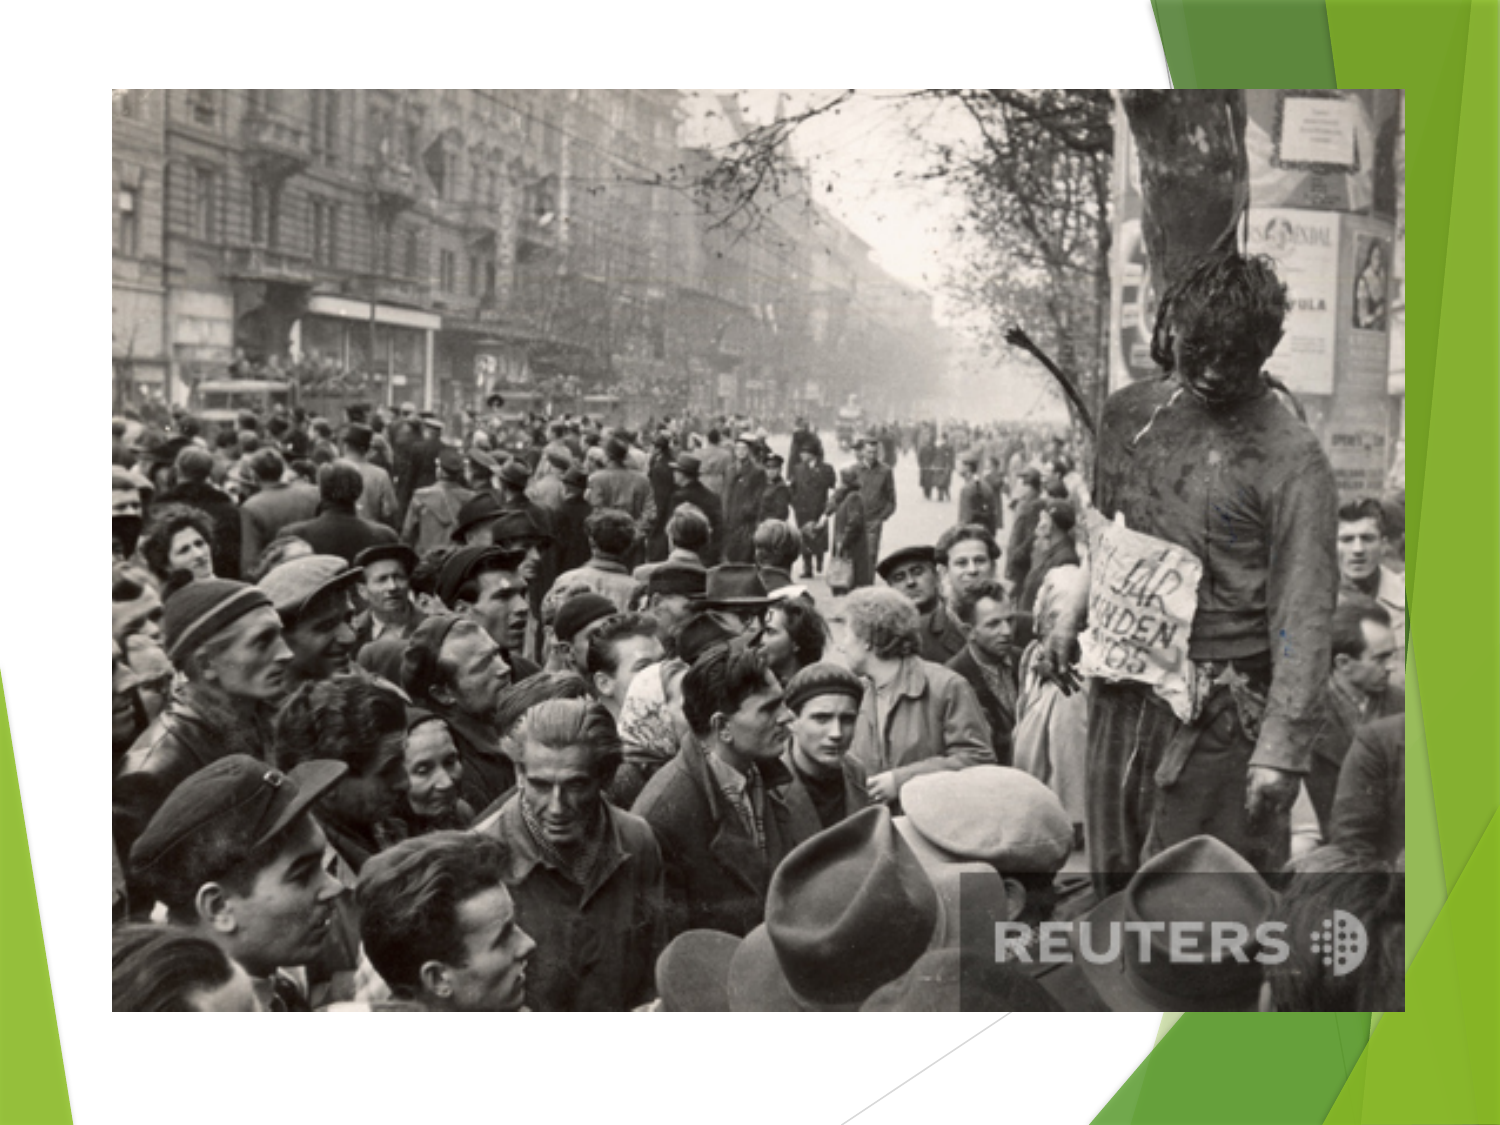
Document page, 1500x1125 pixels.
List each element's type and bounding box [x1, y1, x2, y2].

picture [111, 89, 1406, 1012]
